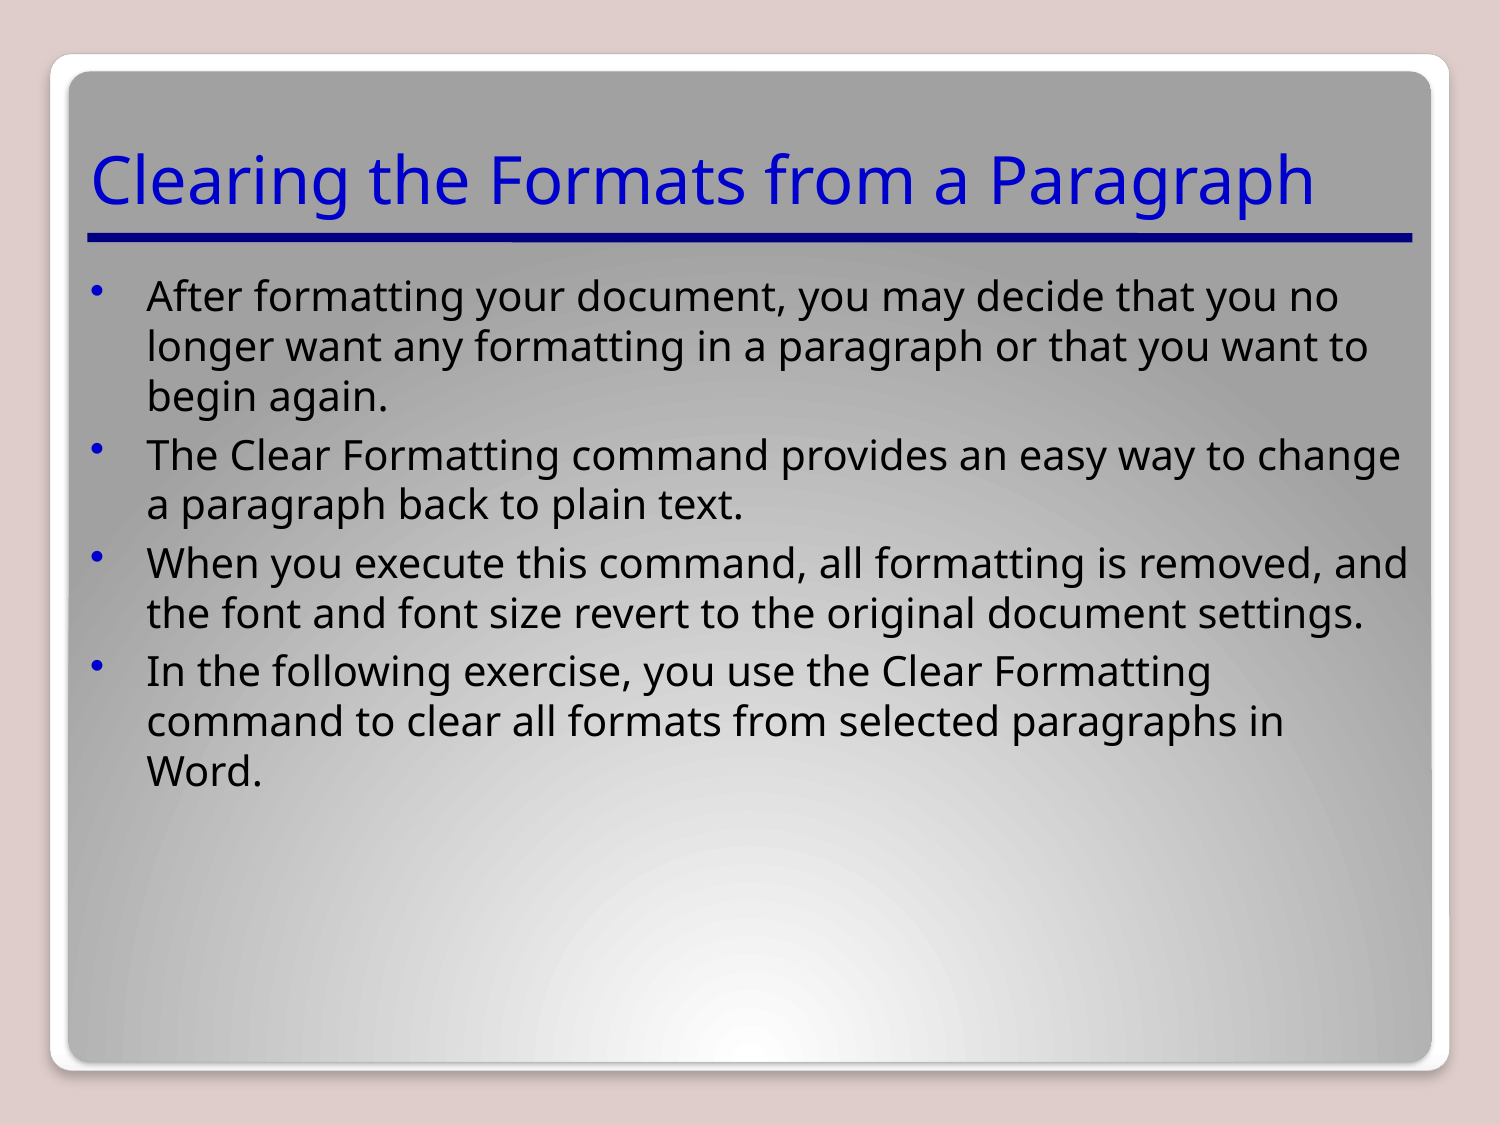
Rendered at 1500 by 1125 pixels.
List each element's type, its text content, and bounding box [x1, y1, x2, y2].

list After formatting your document, you may decide that you no longer want any formatting in a paragraph or that you want to begin again. The Clear Formatting command provides an easy way to change a paragraph back to plain text. When you execute this command, all formatting is removed, and the font and font size revert to the original document settings. In the following exercise, you use the Clear Formatting command to clear all formats from selected paragraphs in Word. [75, 262, 1425, 1063]
title Clearing the Formats from a Paragraph [74, 74, 1426, 226]
